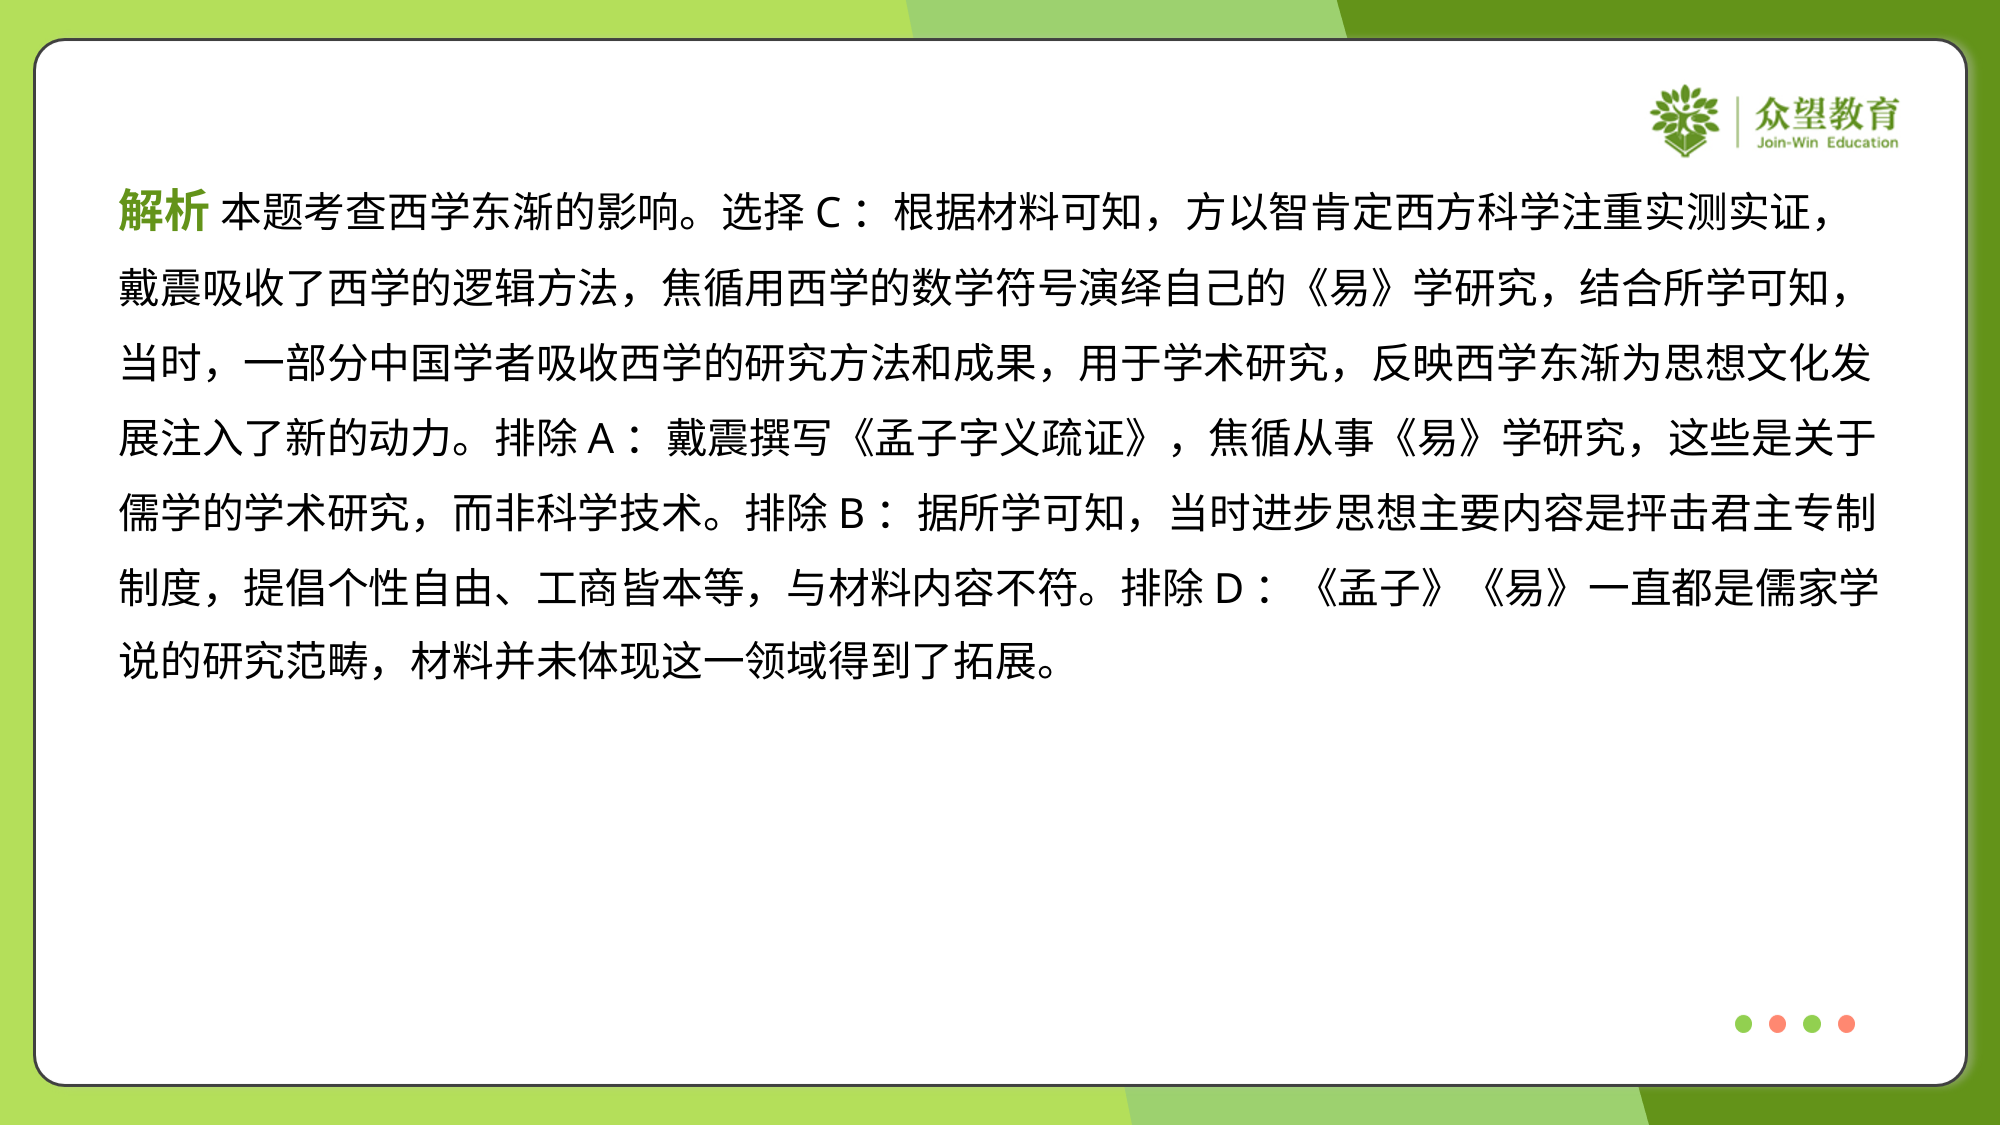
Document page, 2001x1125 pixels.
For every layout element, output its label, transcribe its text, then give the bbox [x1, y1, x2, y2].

text_box 解析 本题考查西学东渐的影响。选择C：根据材料可知，方以智肯定西方科学注重实测实证， 戴震吸收了西学的逻辑方法，焦循用西学的数学符号演绎自己的《易》学研究，结合所学可知， 当时，一部分中国学者吸收西学的研究方法和成果，用于学术研究，反映西学东渐为思想文化发 展注入了新的动力。排除A：戴震撰写《孟子字义疏证》，焦循从事《易》学研究，这些是关于 儒学的学术研究，而非科学技术。排除B：据所学可知，当时进步思想主要内容是抨击君主专制 制度，提倡个性自由、工商皆本等，与材料内容不符。排除D：《孟子》《易》一直都是儒家学 说的研究范畴，材料并未体现这一领域得到了拓展。 [118, 159, 1883, 677]
picture [0, 0, 2000, 1125]
